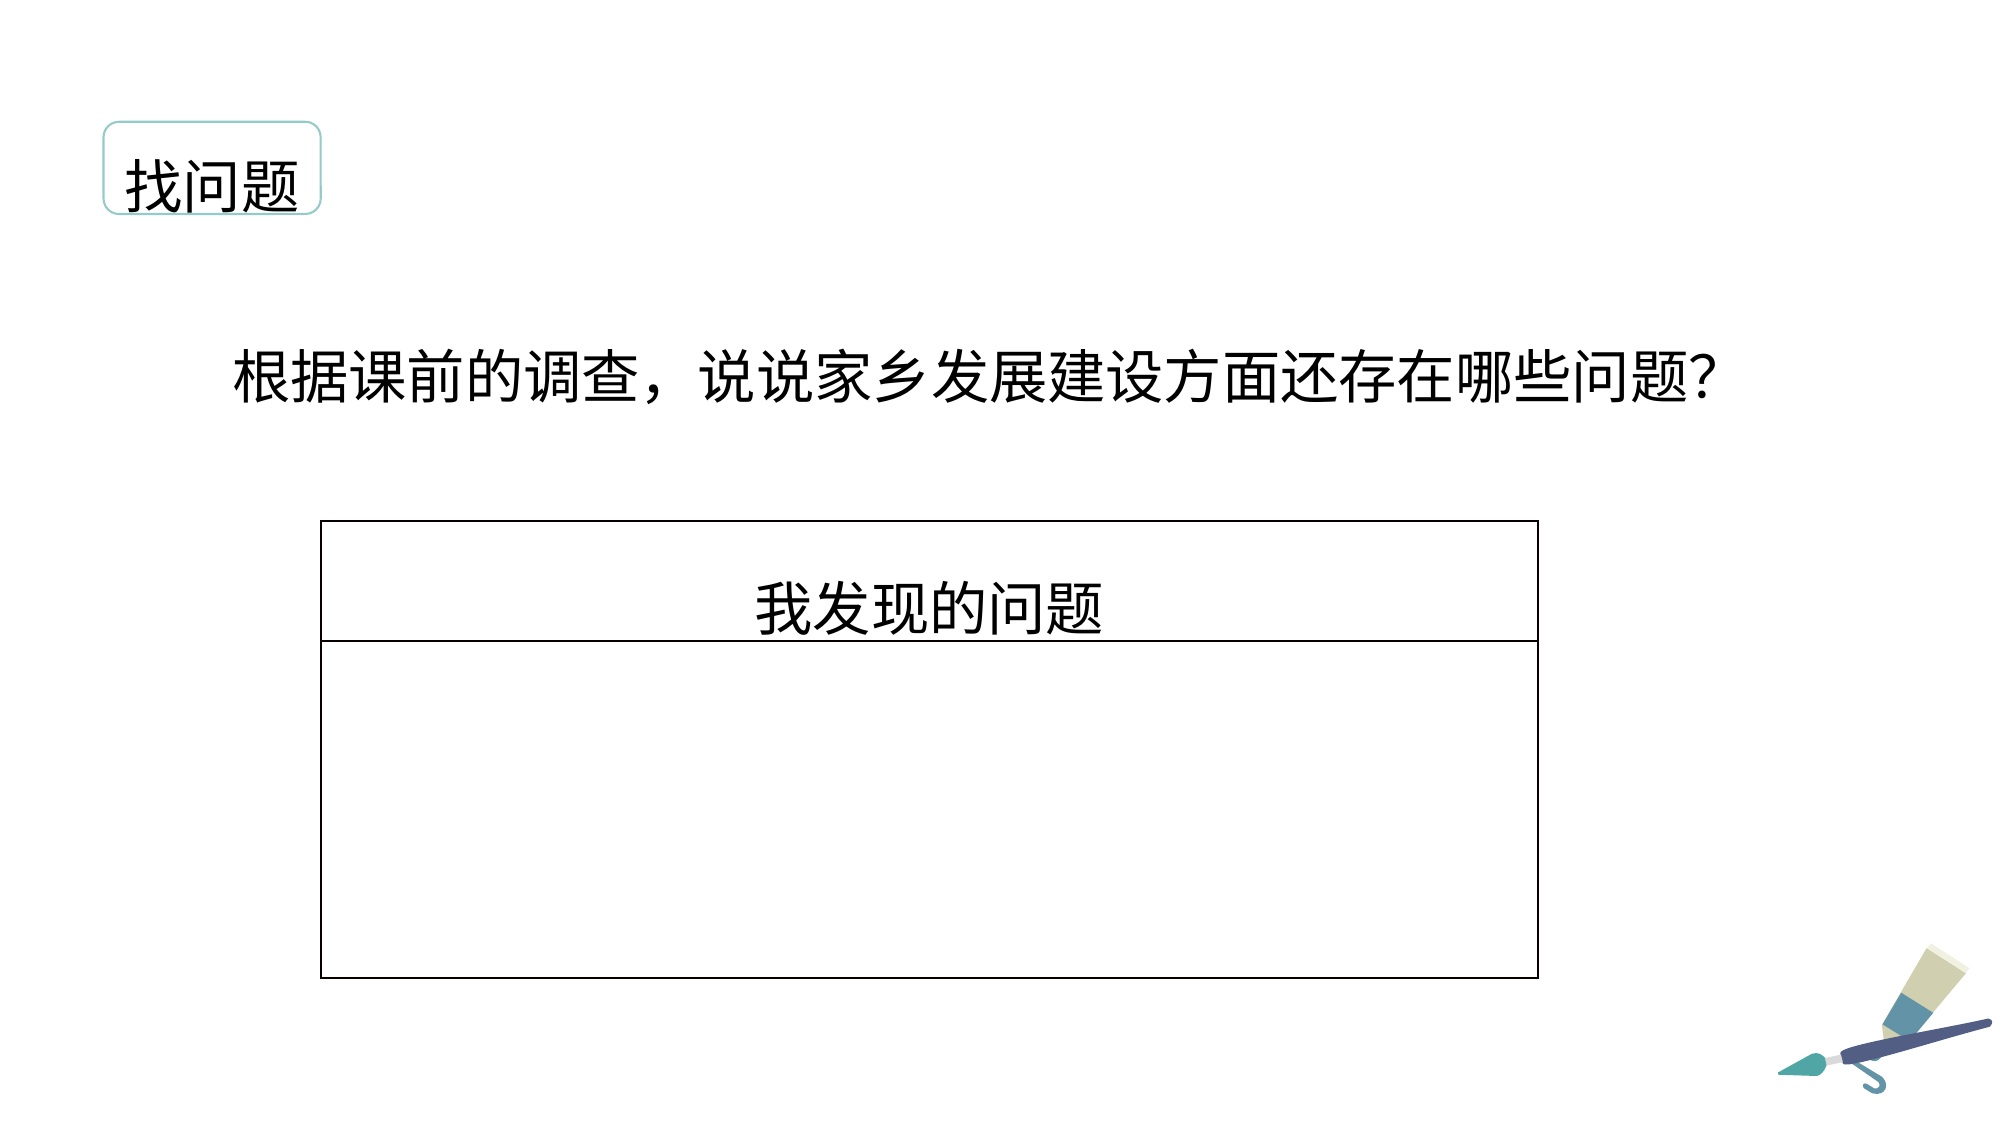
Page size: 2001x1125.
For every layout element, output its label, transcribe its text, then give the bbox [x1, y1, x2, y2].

text_box 根据课前的调查，说说家乡发展建设方面还存在哪些问题？ [217, 297, 1825, 418]
table_cell [322, 642, 1537, 977]
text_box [1811, 945, 1974, 1125]
text_box 找问题 [102, 120, 322, 216]
table_header 我发现的问题 [322, 522, 1537, 640]
